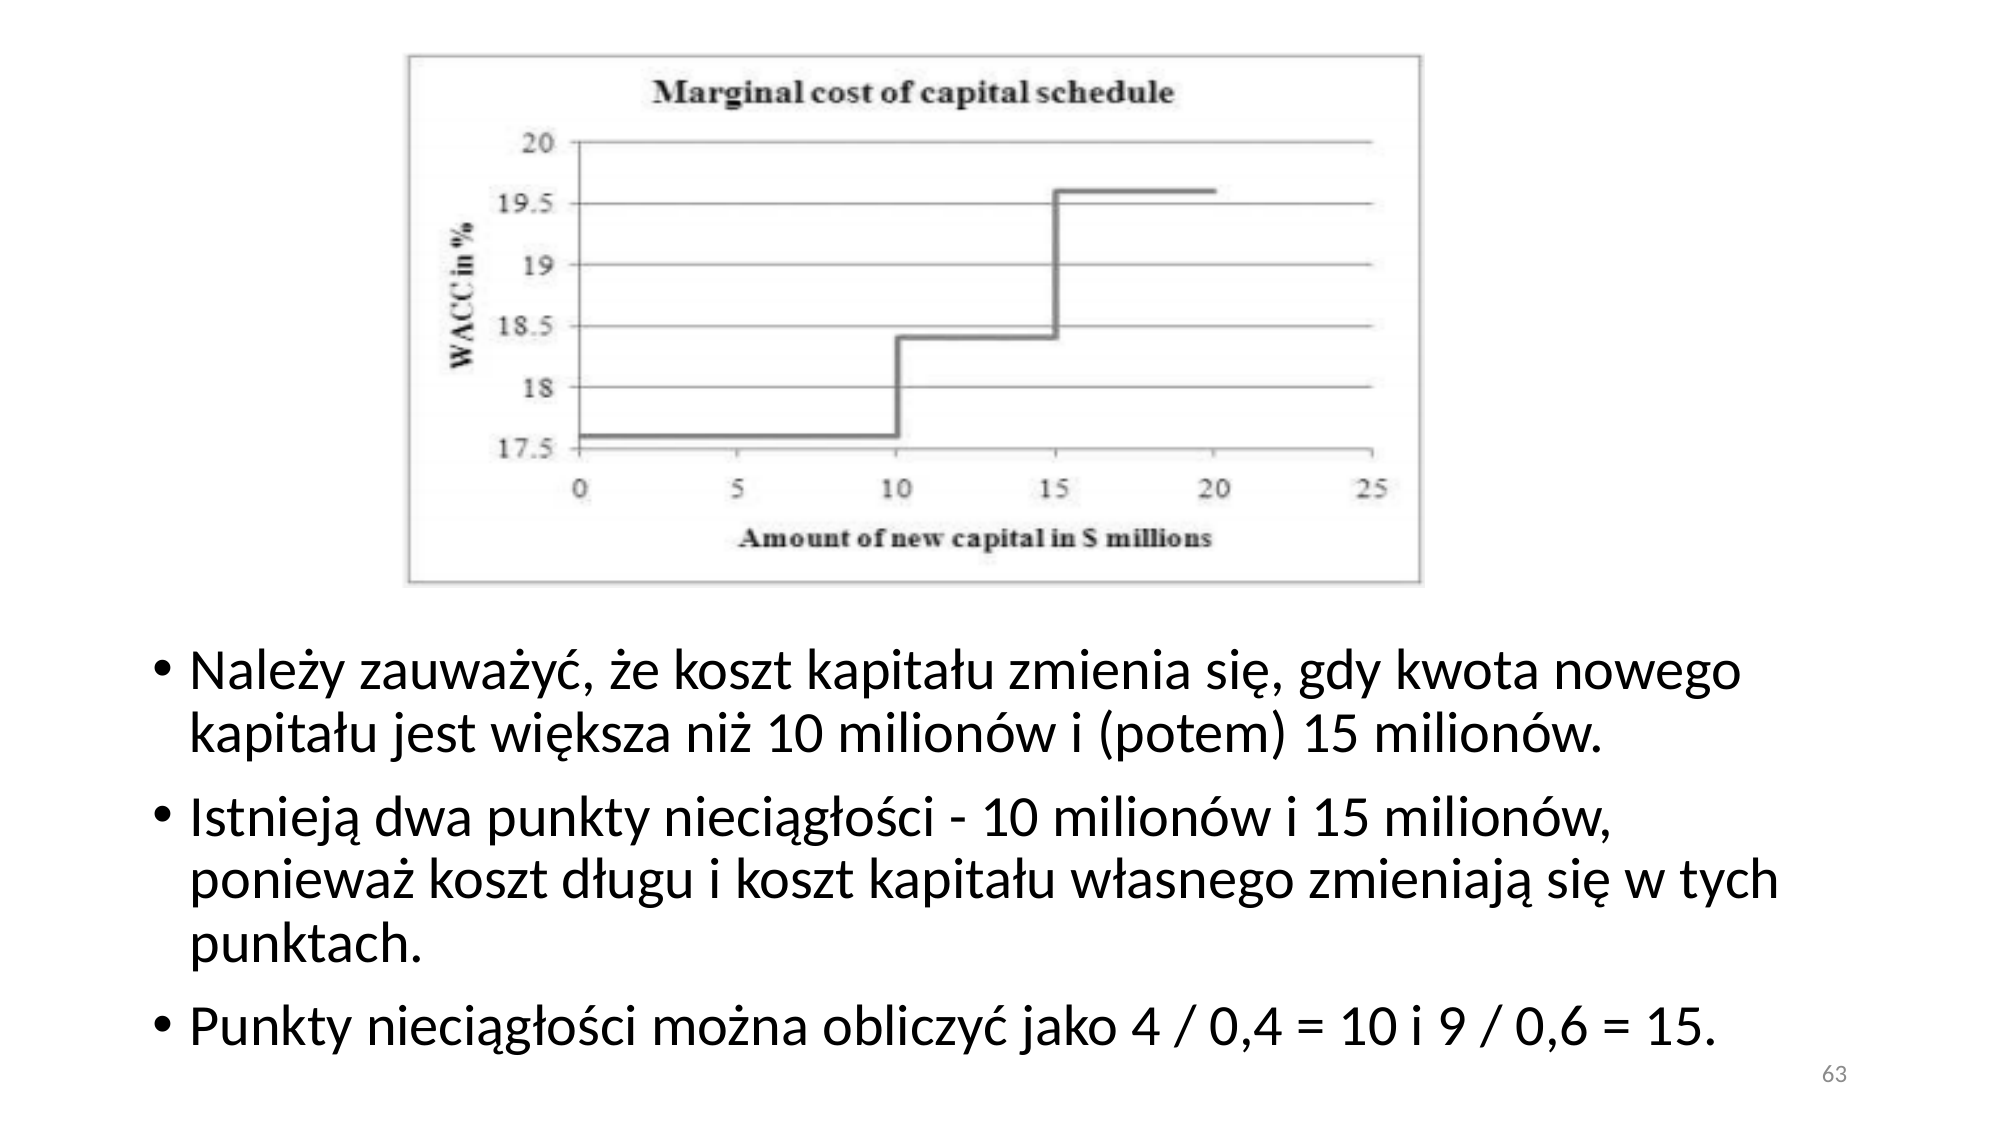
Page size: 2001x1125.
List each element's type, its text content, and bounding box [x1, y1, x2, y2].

slide_number 63 [1412, 1042, 1863, 1103]
picture [399, 52, 1425, 588]
list Należy zauważyć, że koszt kapitału zmienia się, gdy kwota nowego kapitału jest większa niż 10 milionów i (potem) 15 milionów. Istnieją dwa punkty nieciągłości - 10 milionów i 15 milionów, ponieważ koszt długu i koszt kapitału własnego zmieniają się w tych punktach. Punkty nieciągłości można obliczyć jako 4 / 0,4 = 10 i 9 / 0,6 = 15. [137, 631, 1863, 1073]
